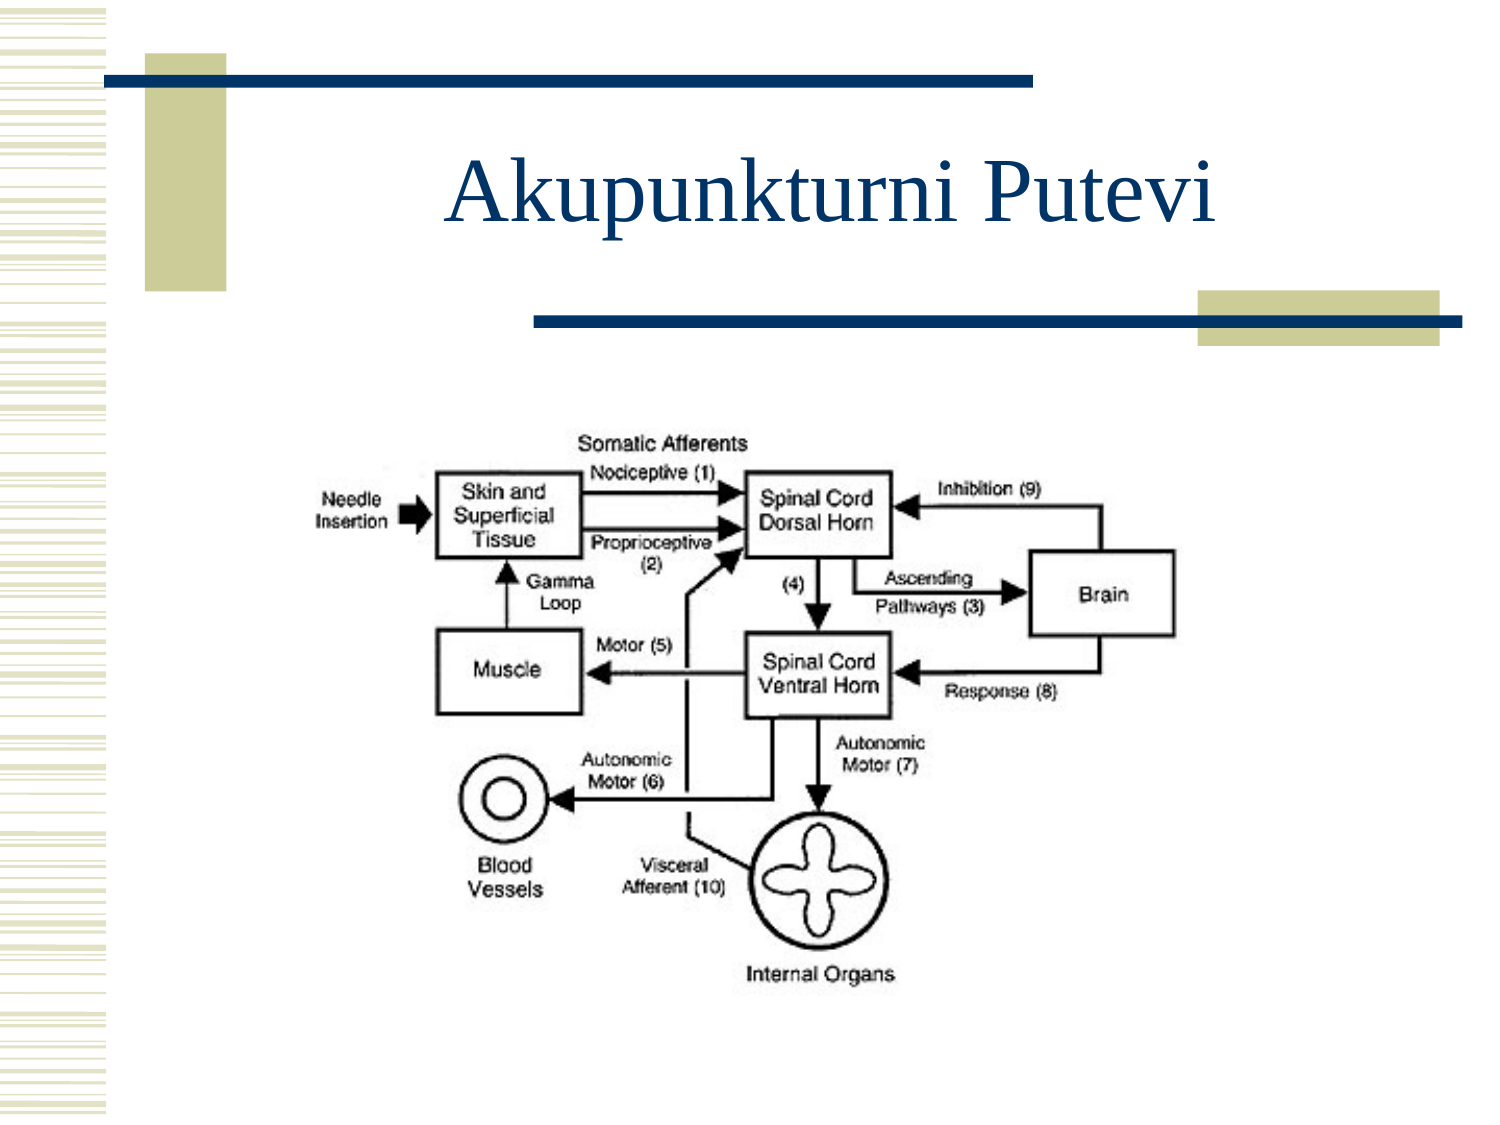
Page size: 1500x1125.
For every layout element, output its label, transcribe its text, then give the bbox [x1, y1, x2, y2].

picture [299, 412, 1201, 1001]
title Akupunkturni Putevi [224, 99, 1436, 288]
